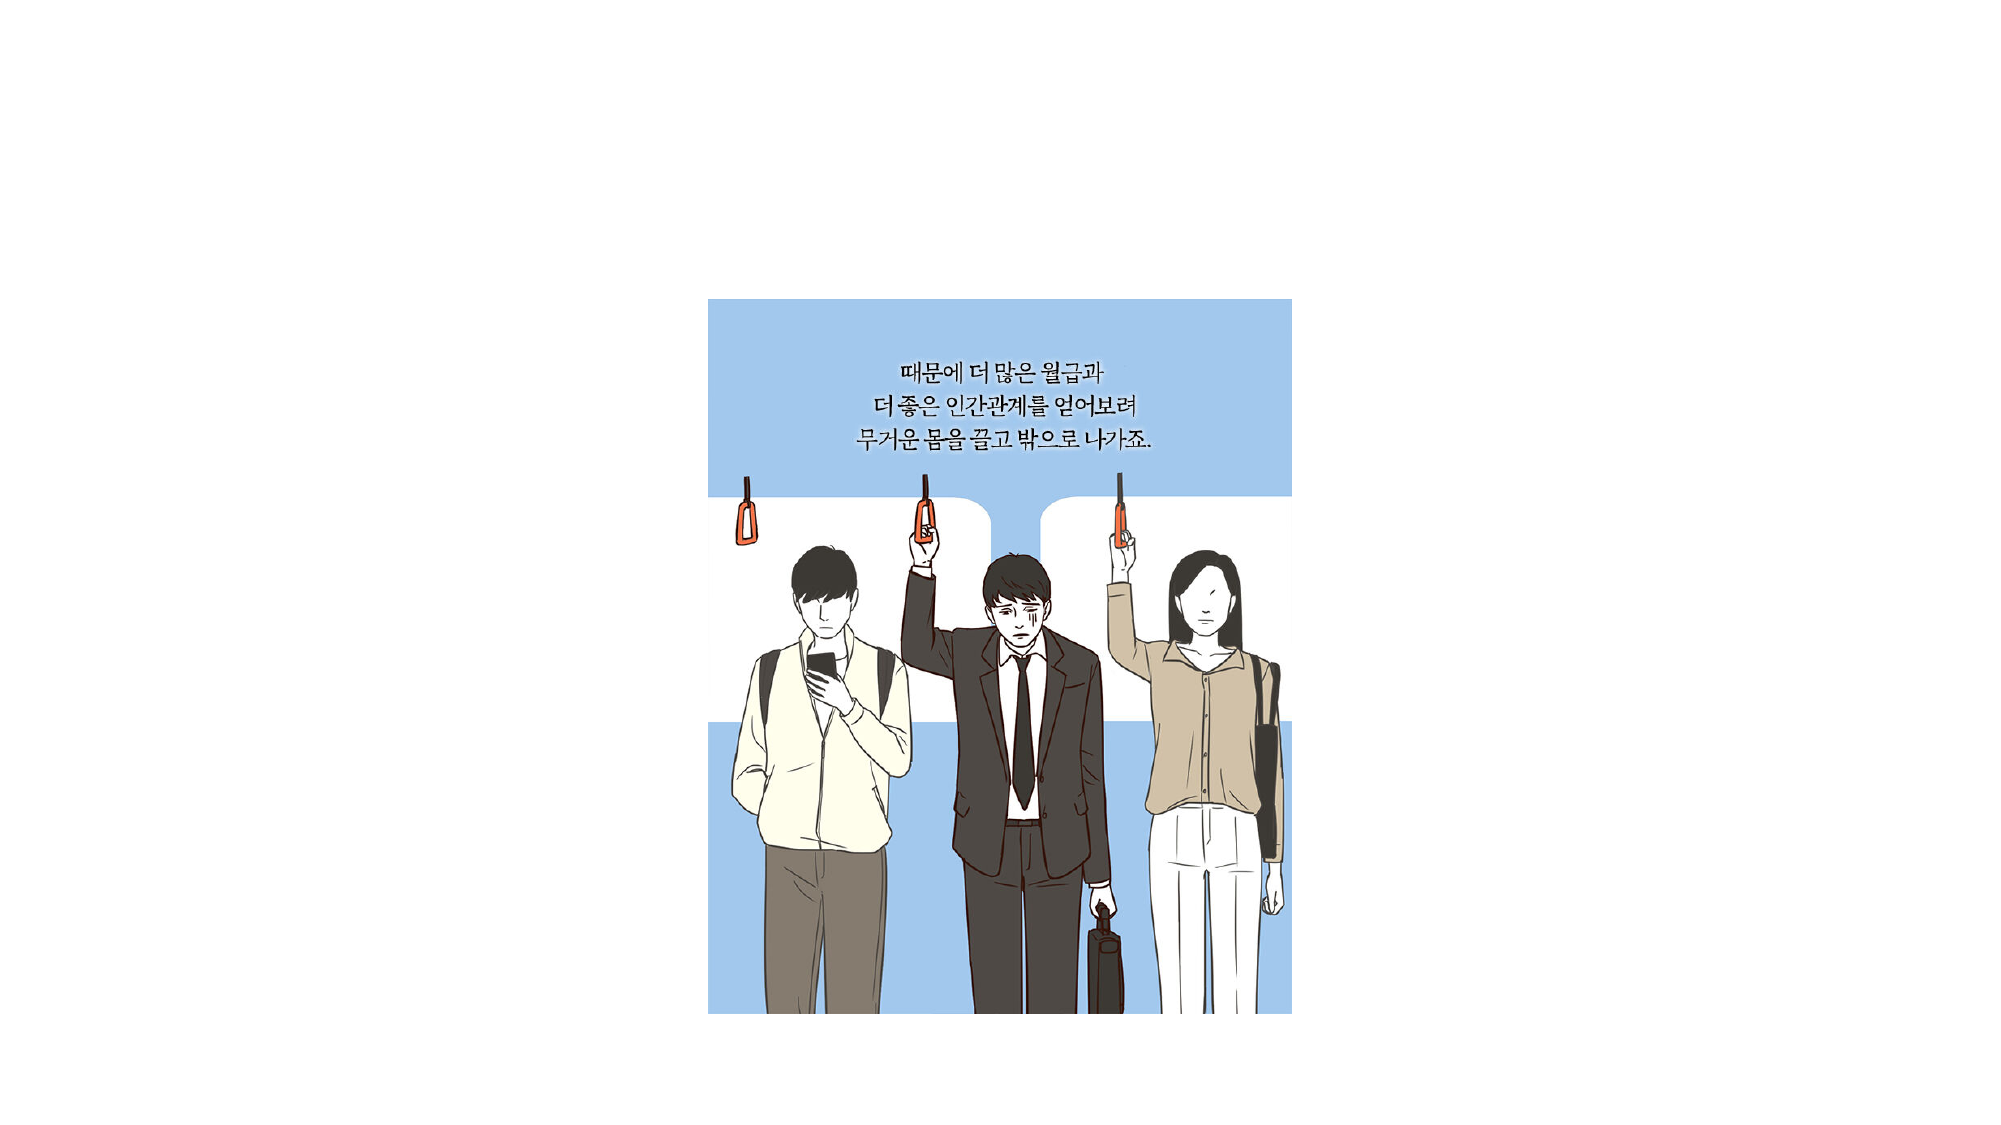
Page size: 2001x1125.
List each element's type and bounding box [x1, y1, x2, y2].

list [707, 299, 1292, 1014]
